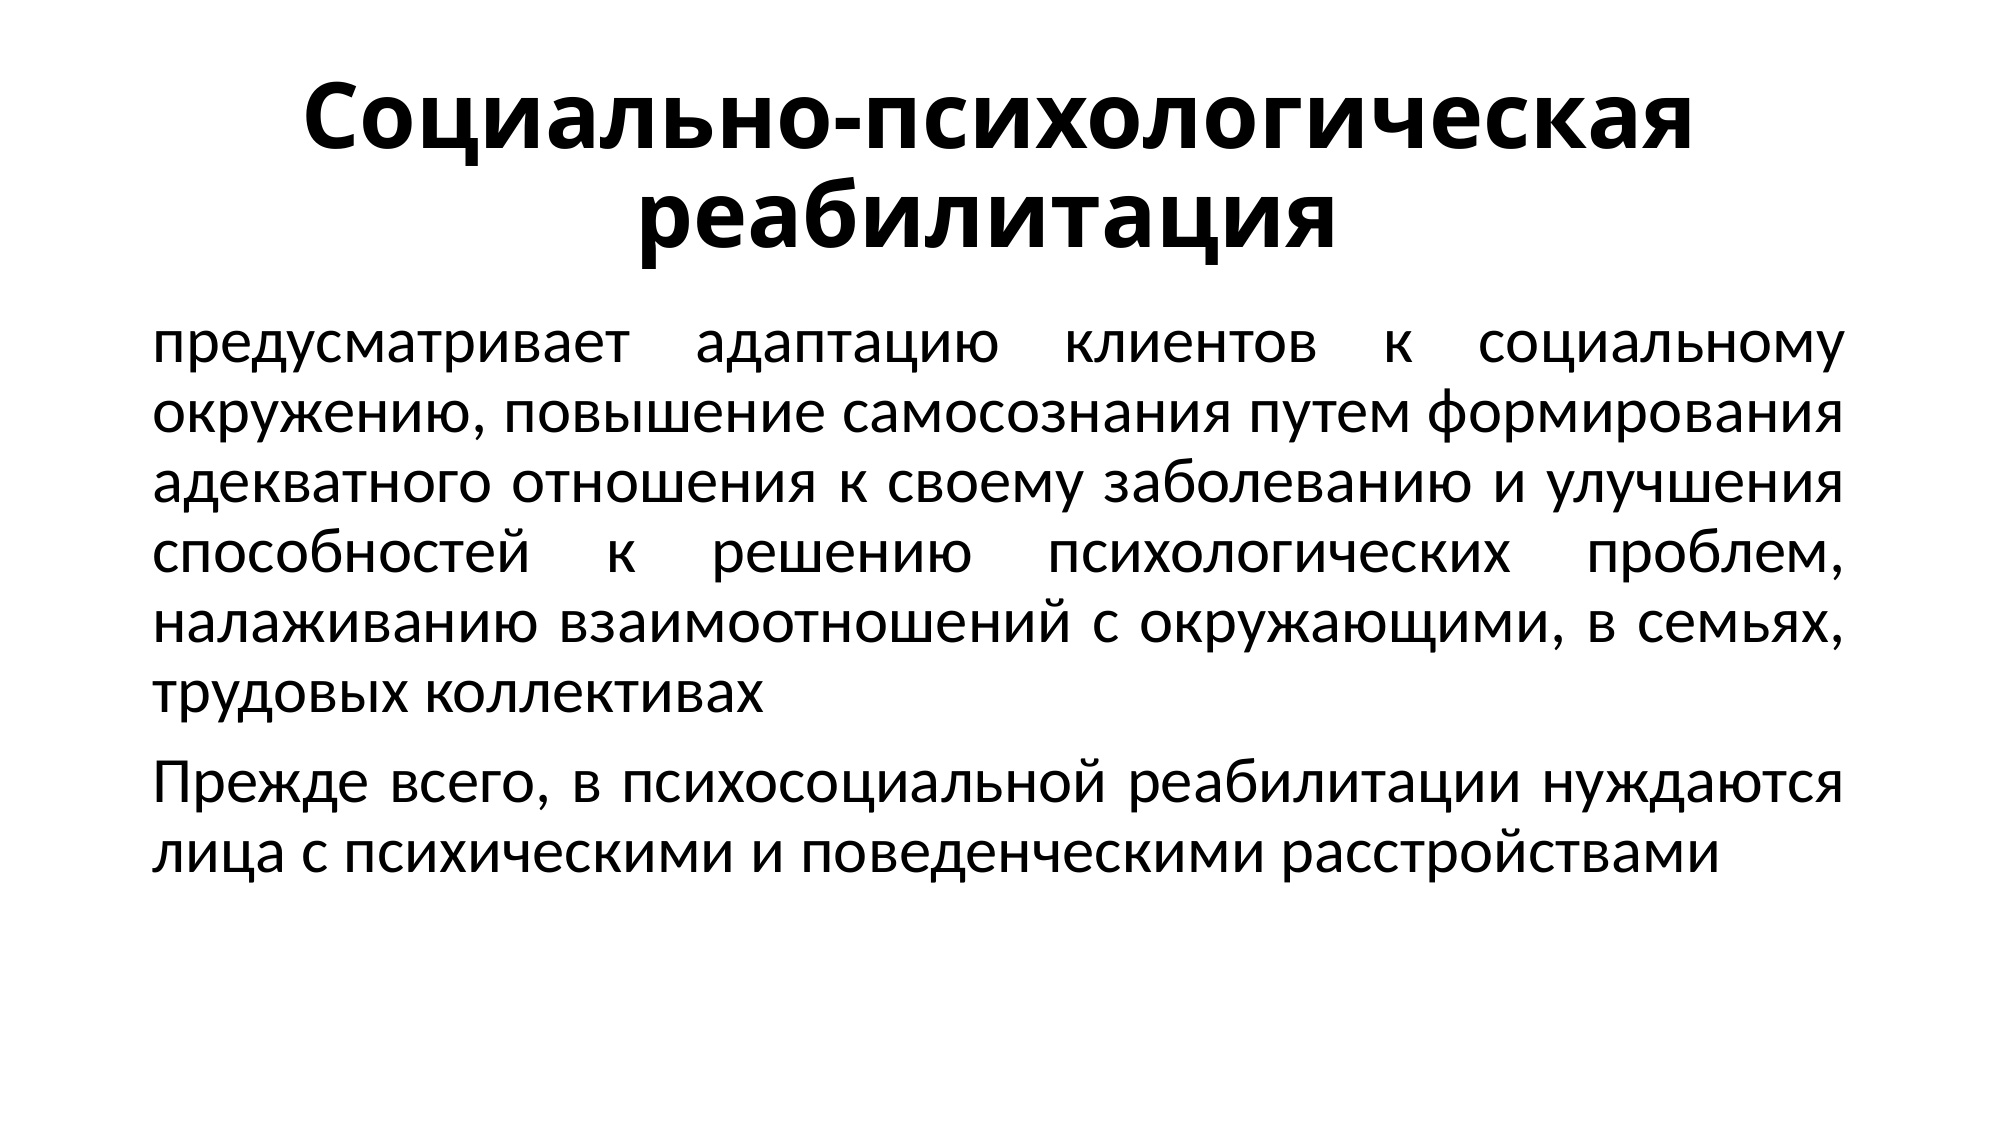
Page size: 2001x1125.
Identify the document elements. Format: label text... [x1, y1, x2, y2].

list предусматривает адаптацию клиентов к социальному окружению, повышение самосознания путем формирования адекватного отношения к своему заболеванию и улучшения способностей к решению психологических проблем, налаживанию взаимоотношений с окружающими, в семьях, трудовых коллективах Прежде всего, в психосоциальной реабилитации нуждаются лица с психическими и поведенческими расстройствами [137, 299, 1863, 1014]
title Социально-психологическая реабилитация [137, 59, 1863, 278]
